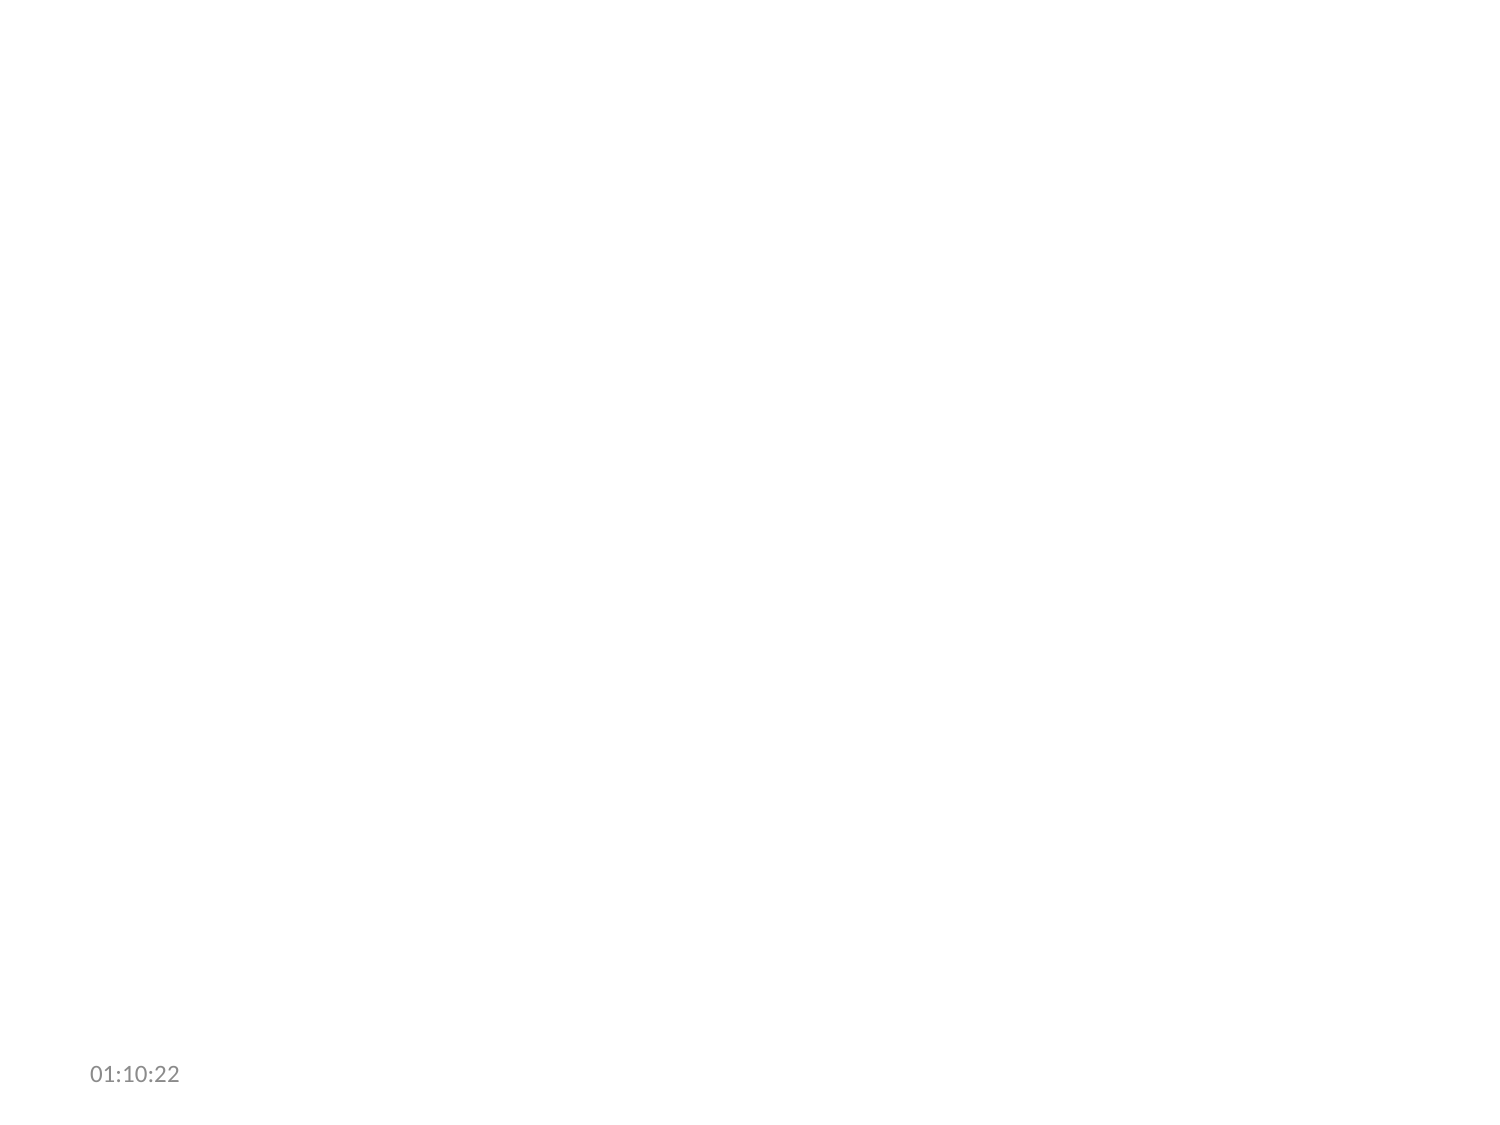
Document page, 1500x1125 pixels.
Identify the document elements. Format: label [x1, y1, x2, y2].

slide_number [75, 1042, 425, 1103]
